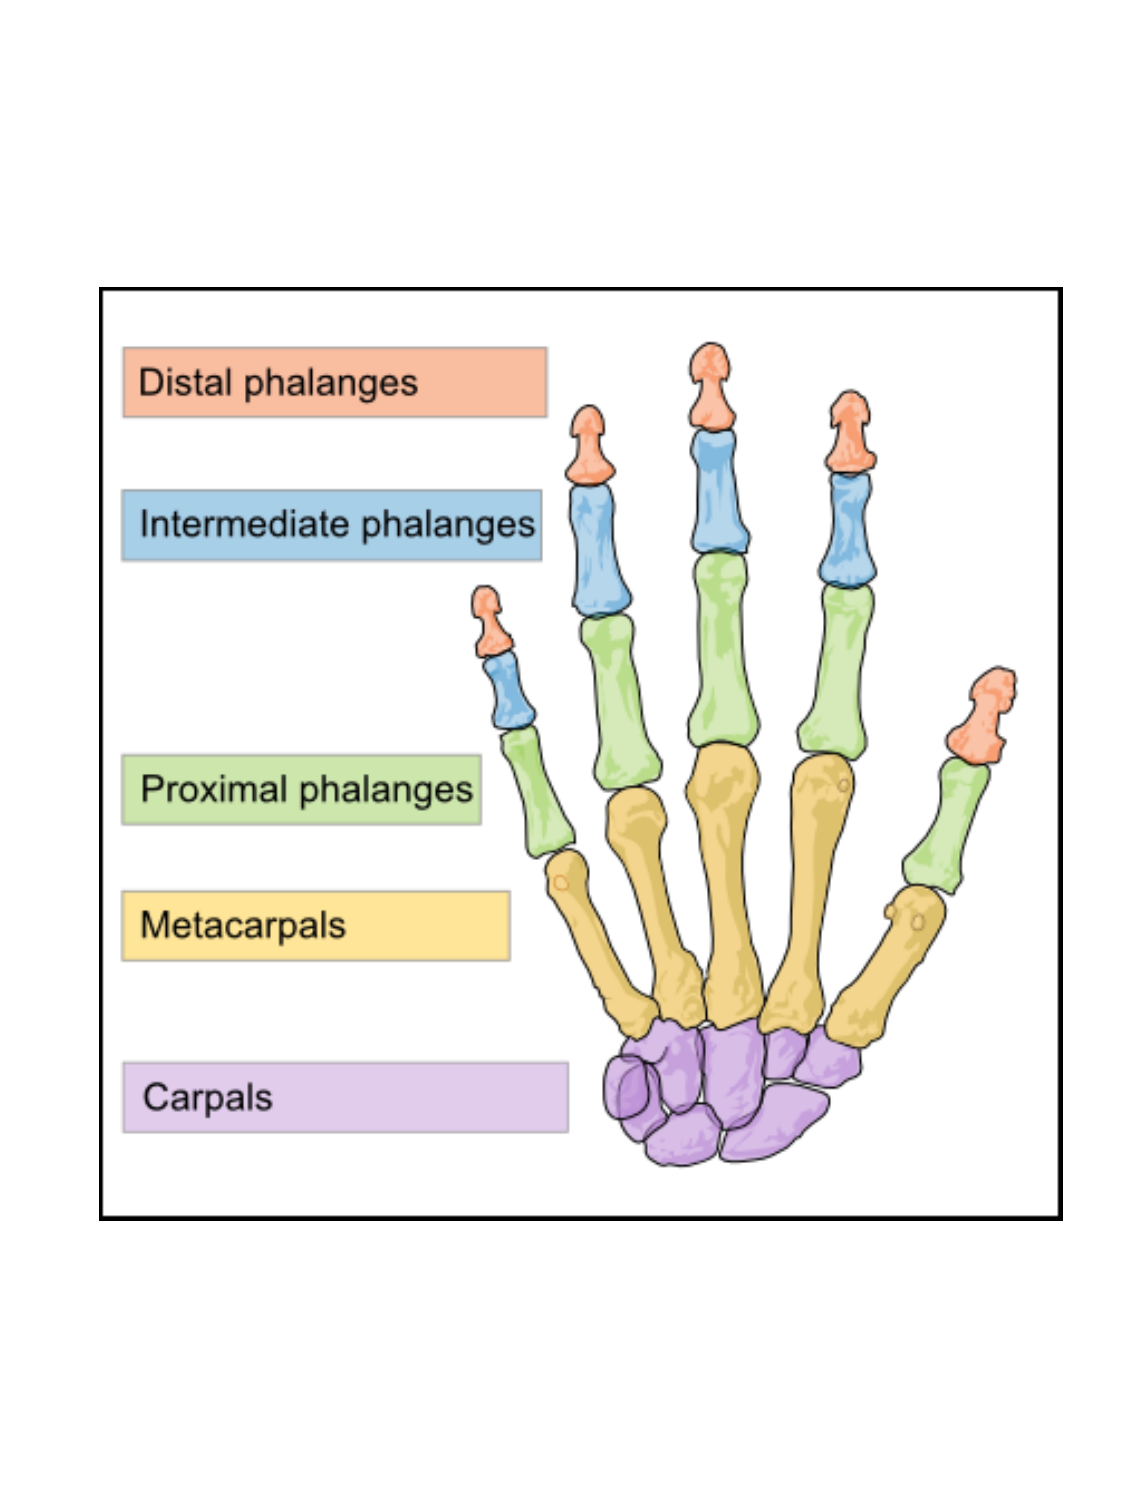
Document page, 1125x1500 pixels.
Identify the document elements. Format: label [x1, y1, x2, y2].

picture [99, 287, 1063, 1222]
